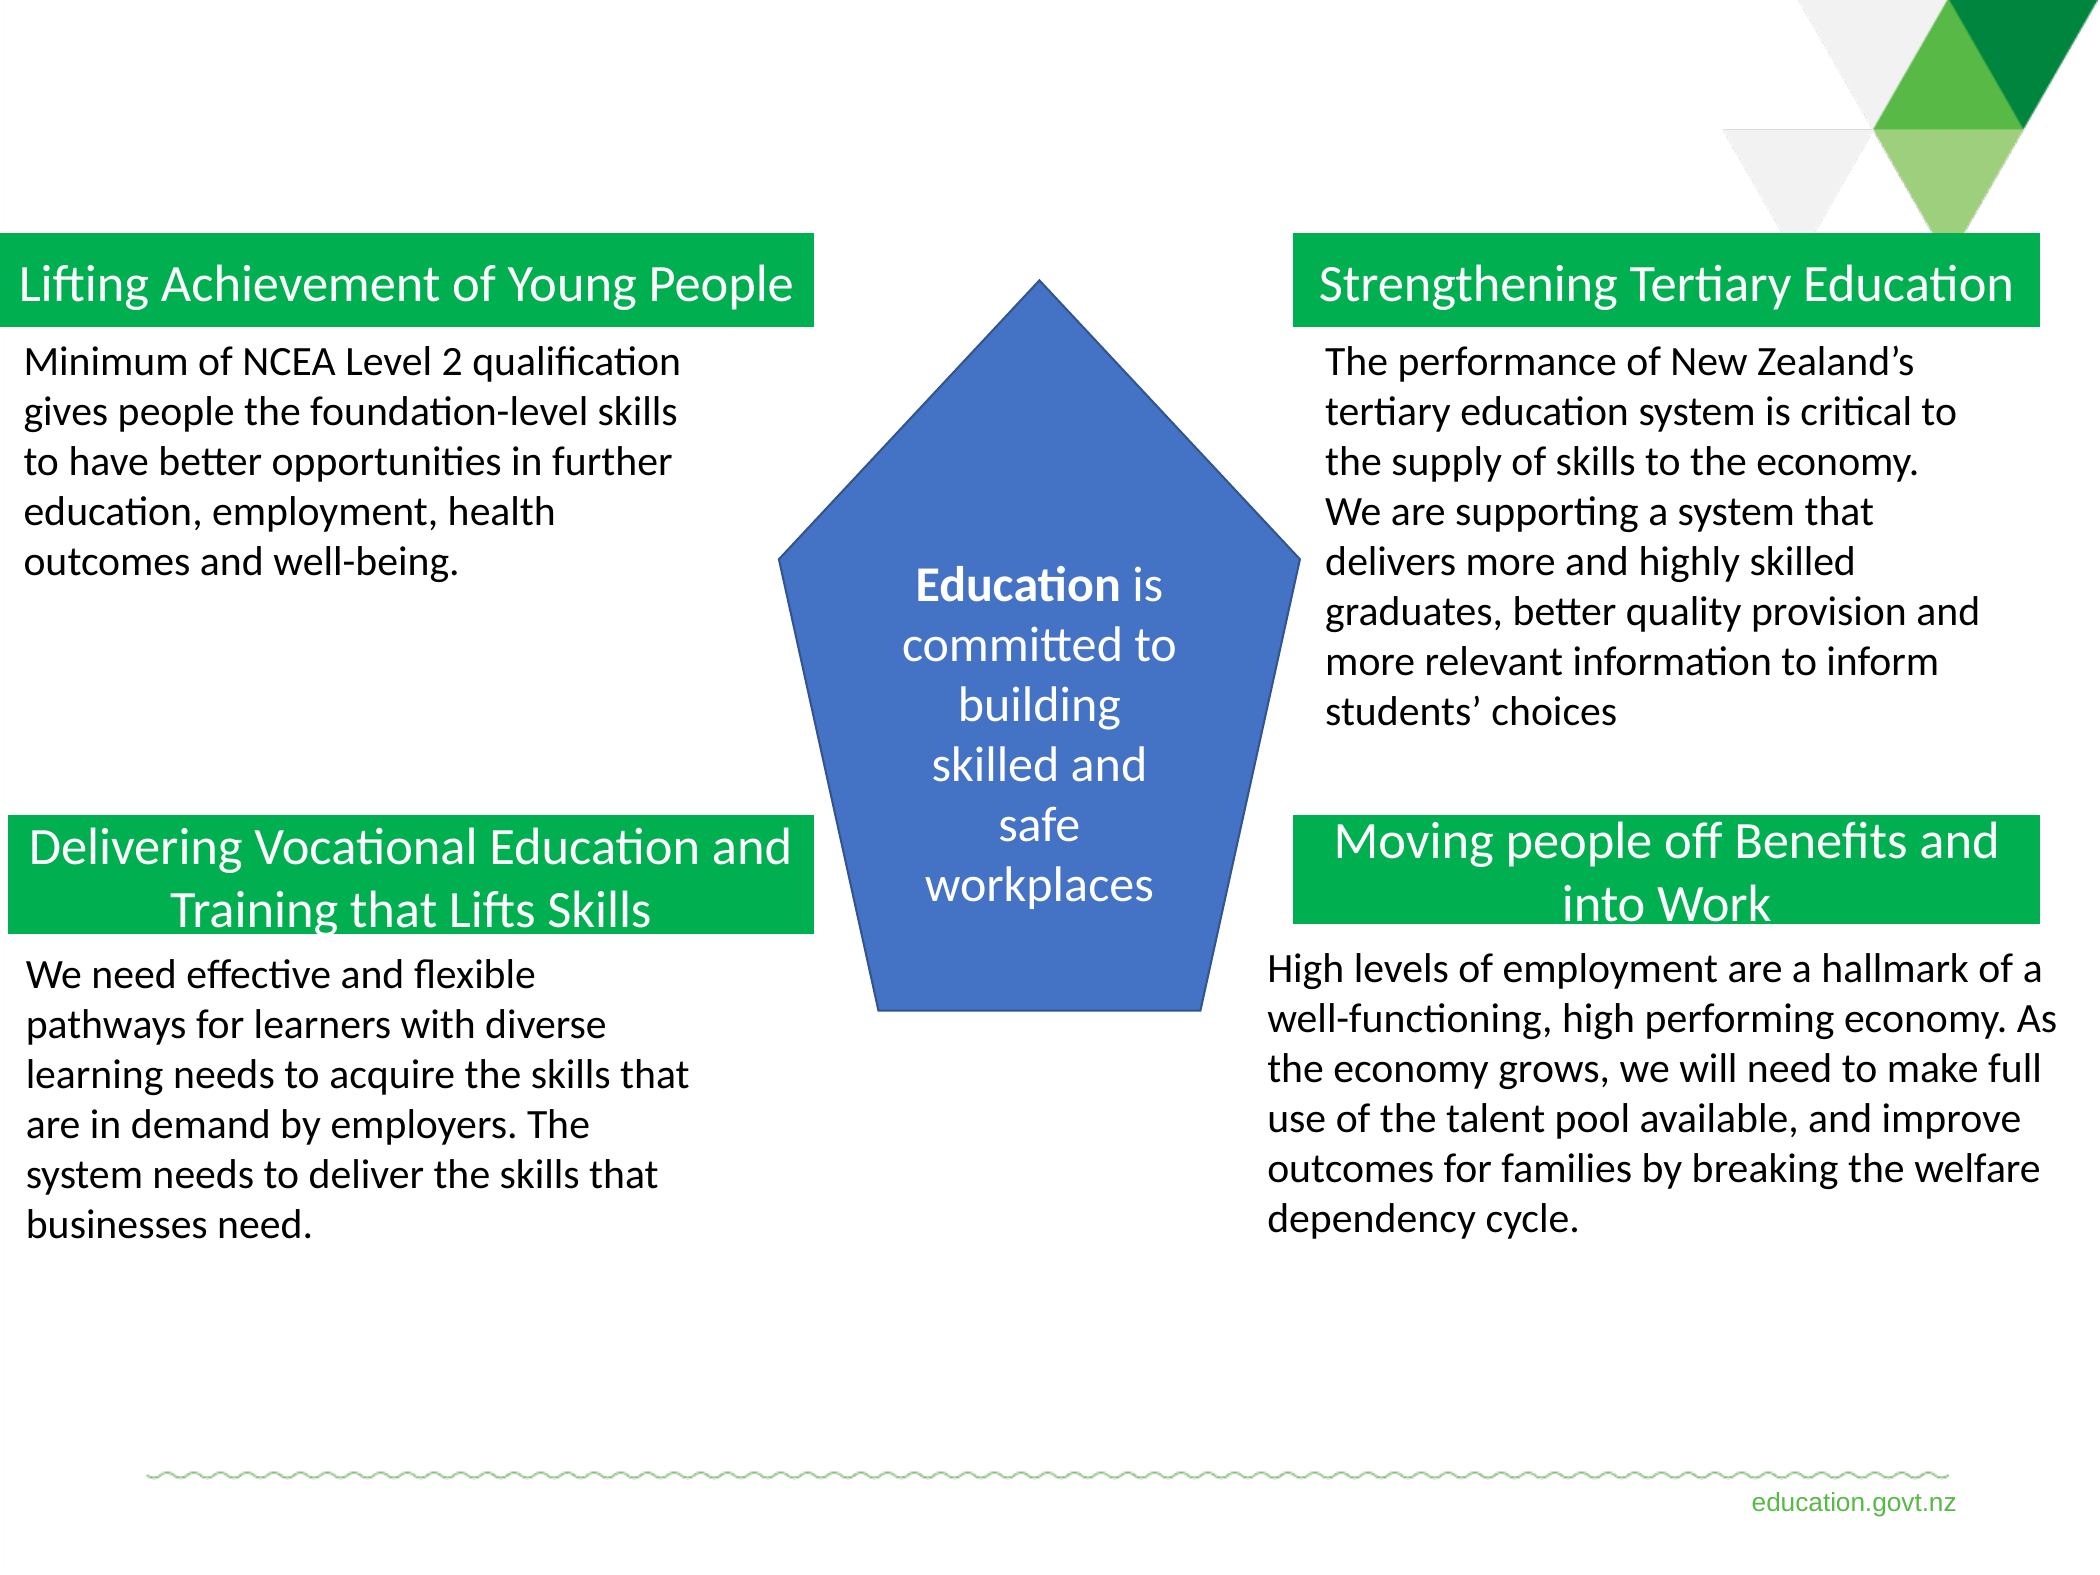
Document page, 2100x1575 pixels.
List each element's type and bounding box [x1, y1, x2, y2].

text_box [0, 234, 2100, 1258]
picture [2, 0, 2098, 234]
picture [2, 1258, 2098, 1572]
